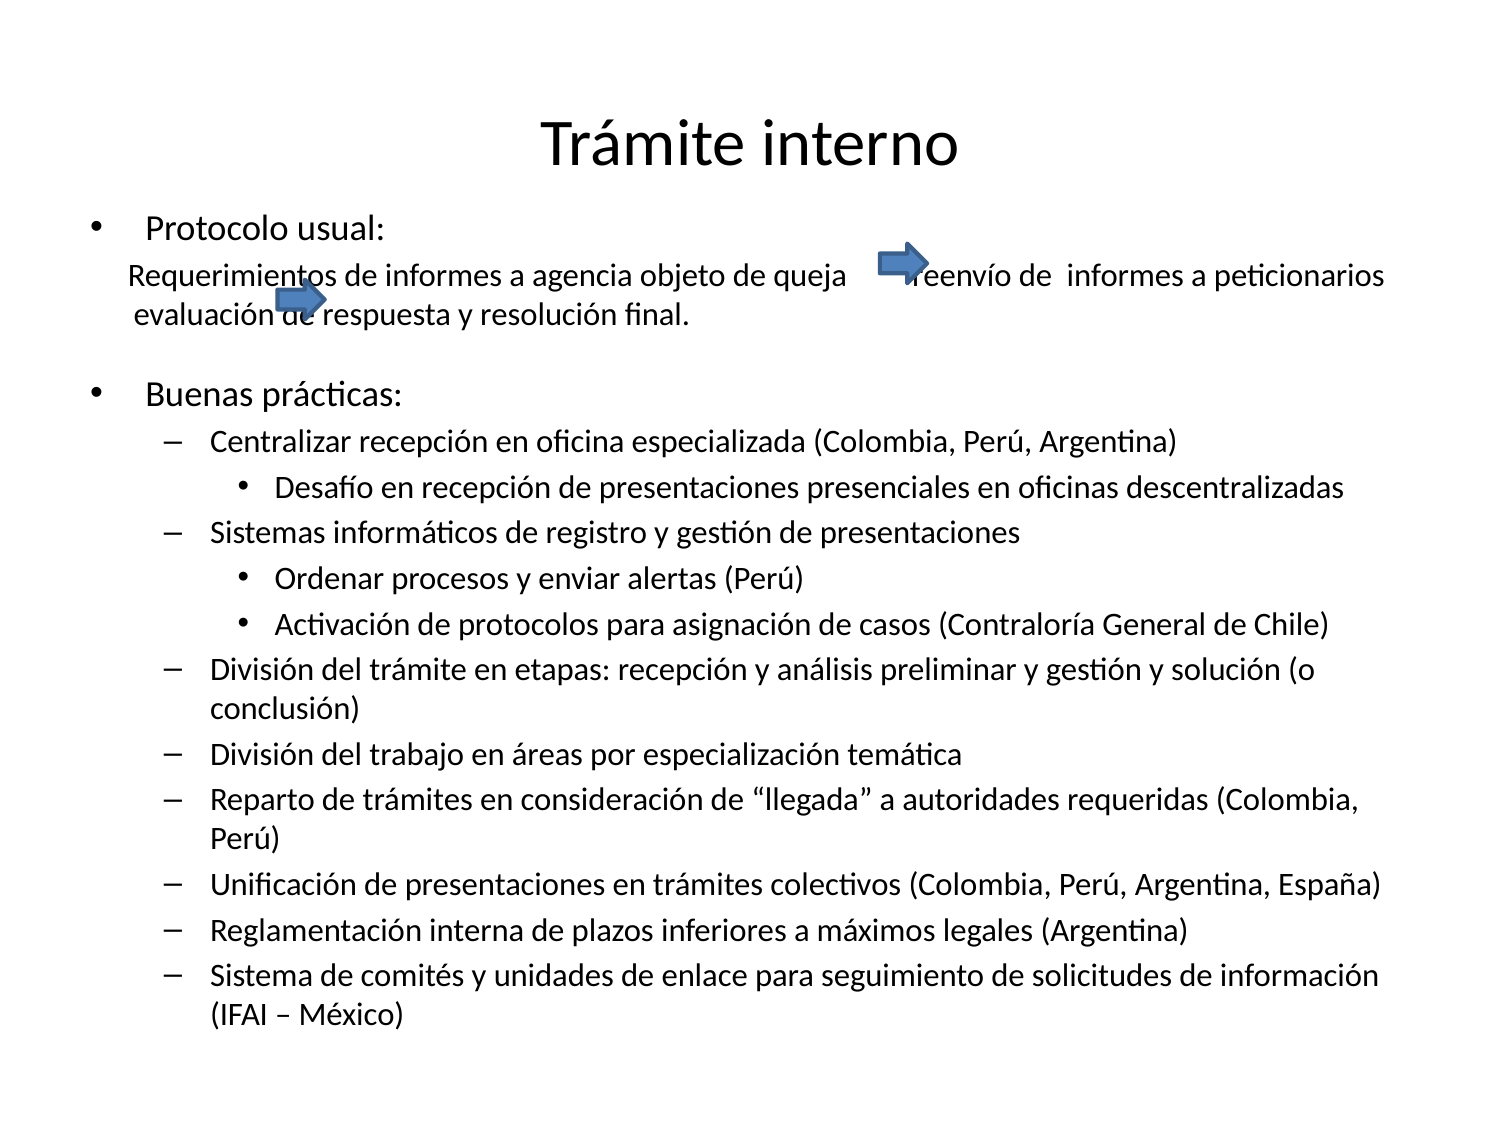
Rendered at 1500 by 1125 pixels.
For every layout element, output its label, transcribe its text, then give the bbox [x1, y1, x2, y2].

title Trámite interno [75, 45, 1425, 196]
list Protocolo usual: Requerimientos de informes a agencia objeto de queja reenvío de informes a peticionarios evaluación de respuesta y resolución final. Buenas prácticas: Centralizar recepción en oficina especializada (Colombia, Perú, Argentina) Desafío en recepción de presentaciones presenciales en oficinas descentralizadas Sistemas informáticos de registro y gestión de presentaciones Ordenar procesos y enviar alertas (Perú) Activación de protocolos para asignación de casos (Contraloría General de Chile) División del trámite en etapas: recepción y análisis preliminar y gestión y solución (o conclusión) División del trabajo en áreas por especialización temática Reparto de trámites en consideración de “llegada” a autoridades requeridas (Colombia, Perú) Unificación de presentaciones en trámites colectivos (Colombia, Perú, Argentina, España) Reglamentación interna de plazos inferiores a máximos legales (Argentina) Sistema de comités y unidades de enlace para seguimiento de solicitudes de información (IFAI – México) [75, 196, 1425, 1047]
text_box [877, 241, 930, 286]
text_box [275, 277, 327, 322]
